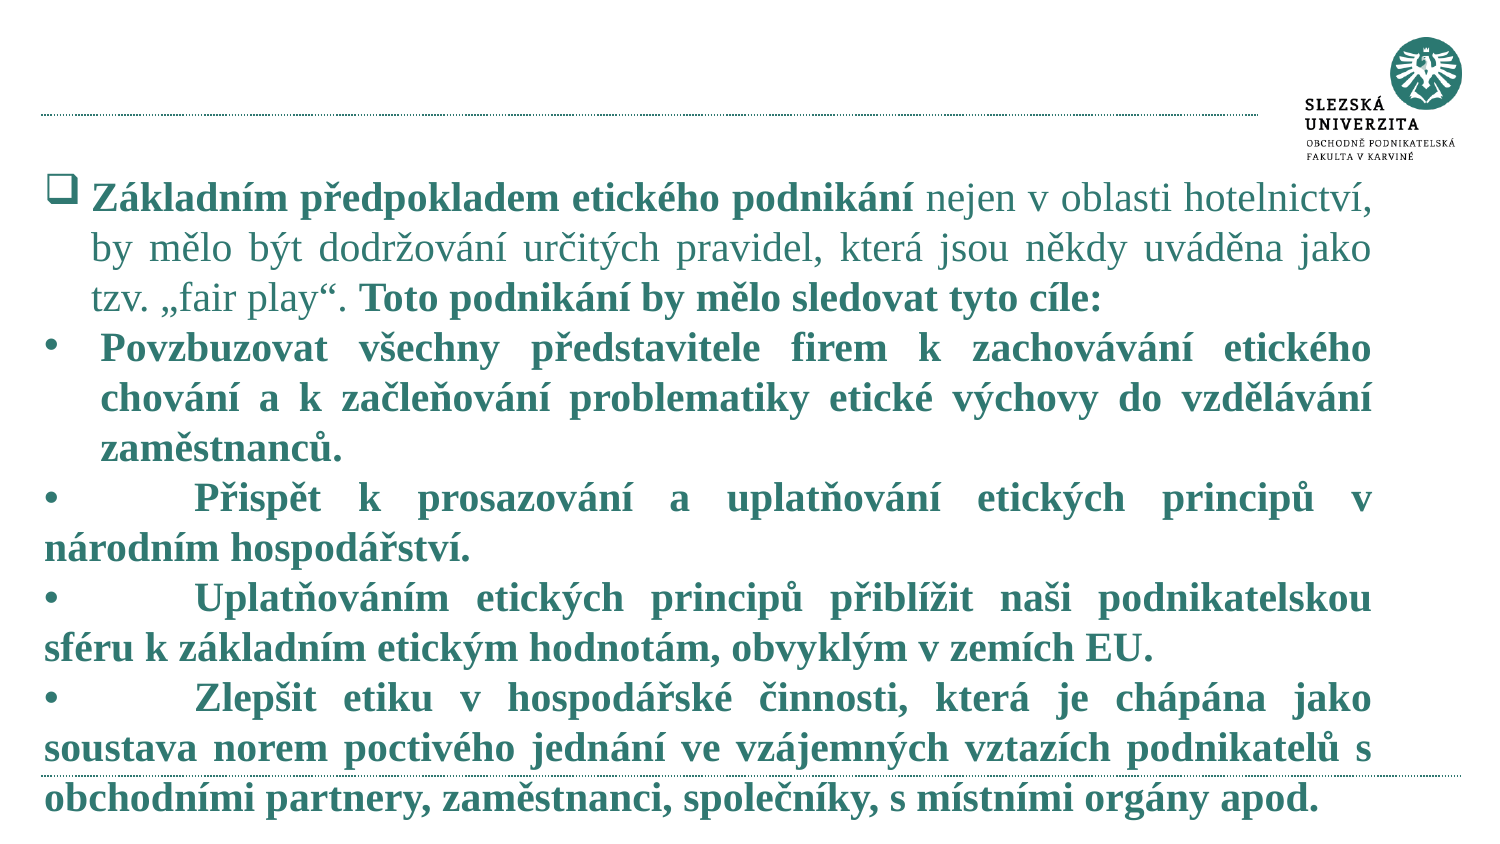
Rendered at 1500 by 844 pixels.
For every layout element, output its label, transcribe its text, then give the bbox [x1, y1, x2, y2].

text_box Základním předpokladem etického podnikání nejen v oblasti hotelnictví, by mělo být dodržování určitých pravidel, která jsou někdy uváděna jako tzv. „fair play“. Toto podnikání by mělo sledovat tyto cíle: Povzbuzovat všechny představitele firem k zachovávání etického chování a k začleňování problematiky etické výchovy do vzdělávání zaměstnanců. • Přispět k prosazování a uplatňování etických principů v národním hospodářství. • Uplatňováním etických principů přiblížit naši podnikatelskou sféru k základním etickým hodnotám, obvyklým v zemích EU. • Zlepšit etiku v hospodářské činnosti, která je chápána jako soustava norem poctivého jednání ve vzájemných vztazích podnikatelů s obchodními partnery, zaměstnanci, společníky, s místními orgány apod. [29, 161, 1388, 827]
picture [1305, 37, 1462, 160]
